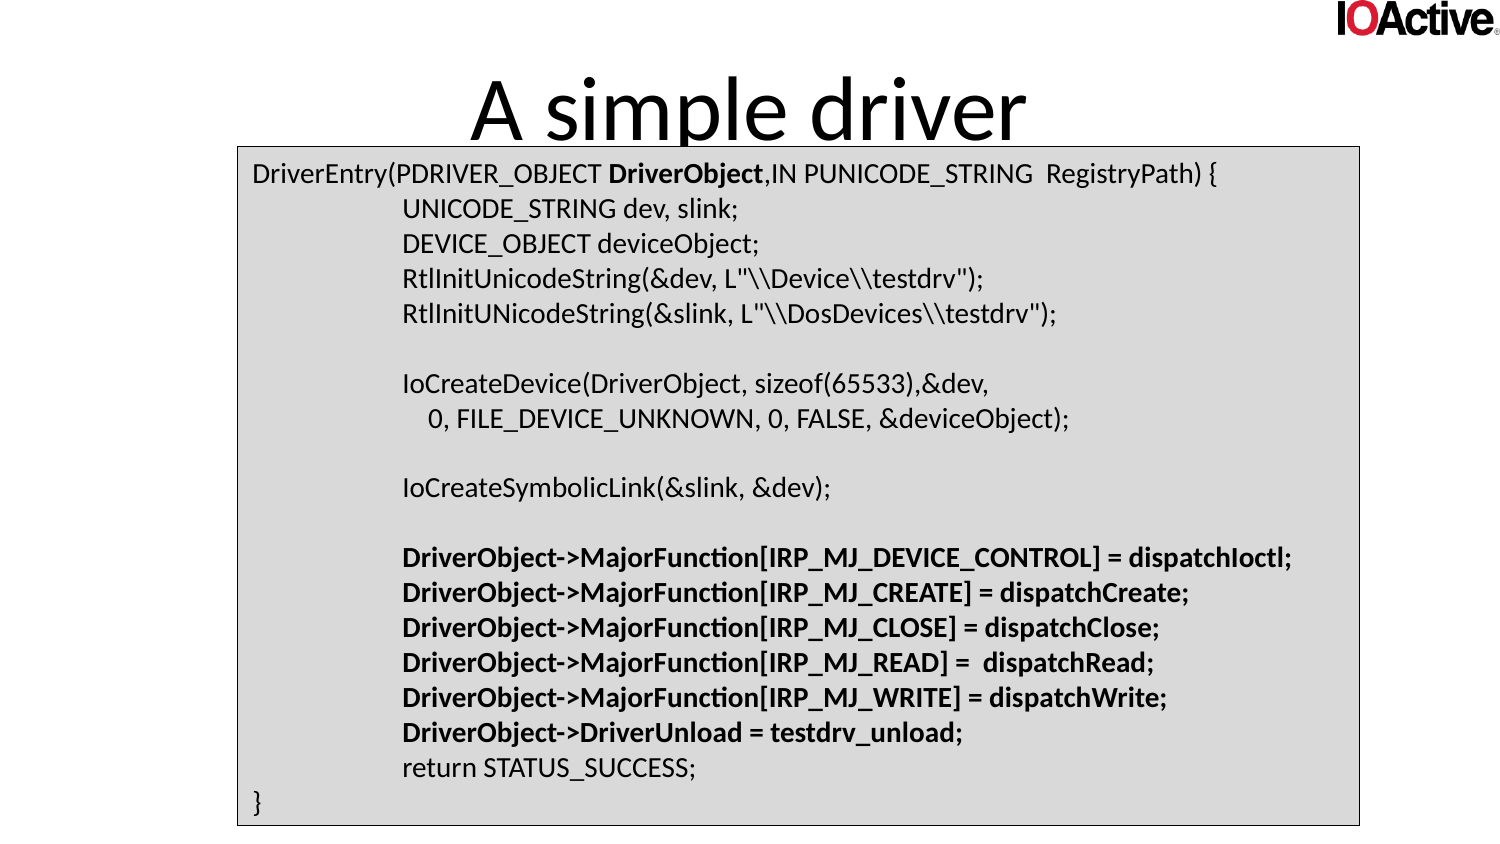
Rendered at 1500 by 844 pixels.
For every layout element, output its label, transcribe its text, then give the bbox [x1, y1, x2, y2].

text_box DriverEntry(PDRIVER_OBJECT DriverObject,IN PUNICODE_STRING RegistryPath) { UNICODE_STRING dev, slink; DEVICE_OBJECT deviceObject; RtlInitUnicodeString(&dev, L"\\Device\\testdrv"); RtlInitUNicodeString(&slink, L"\\DosDevices\\testdrv"); IoCreateDevice(DriverObject, sizeof(65533),&dev, 0, FILE_DEVICE_UNKNOWN, 0, FALSE, &deviceObject); IoCreateSymbolicLink(&slink, &dev); DriverObject->MajorFunction[IRP_MJ_DEVICE_CONTROL] = dispatchIoctl; DriverObject->MajorFunction[IRP_MJ_CREATE] = dispatchCreate; DriverObject->MajorFunction[IRP_MJ_CLOSE] = dispatchClose; DriverObject->MajorFunction[IRP_MJ_READ] = dispatchRead; DriverObject->MajorFunction[IRP_MJ_WRITE] = dispatchWrite; DriverObject->DriverUnload = testdrv_unload; return STATUS_SUCCESS; } [237, 146, 1360, 826]
title A simple driver [75, 33, 1425, 175]
picture [1337, 0, 1500, 36]
